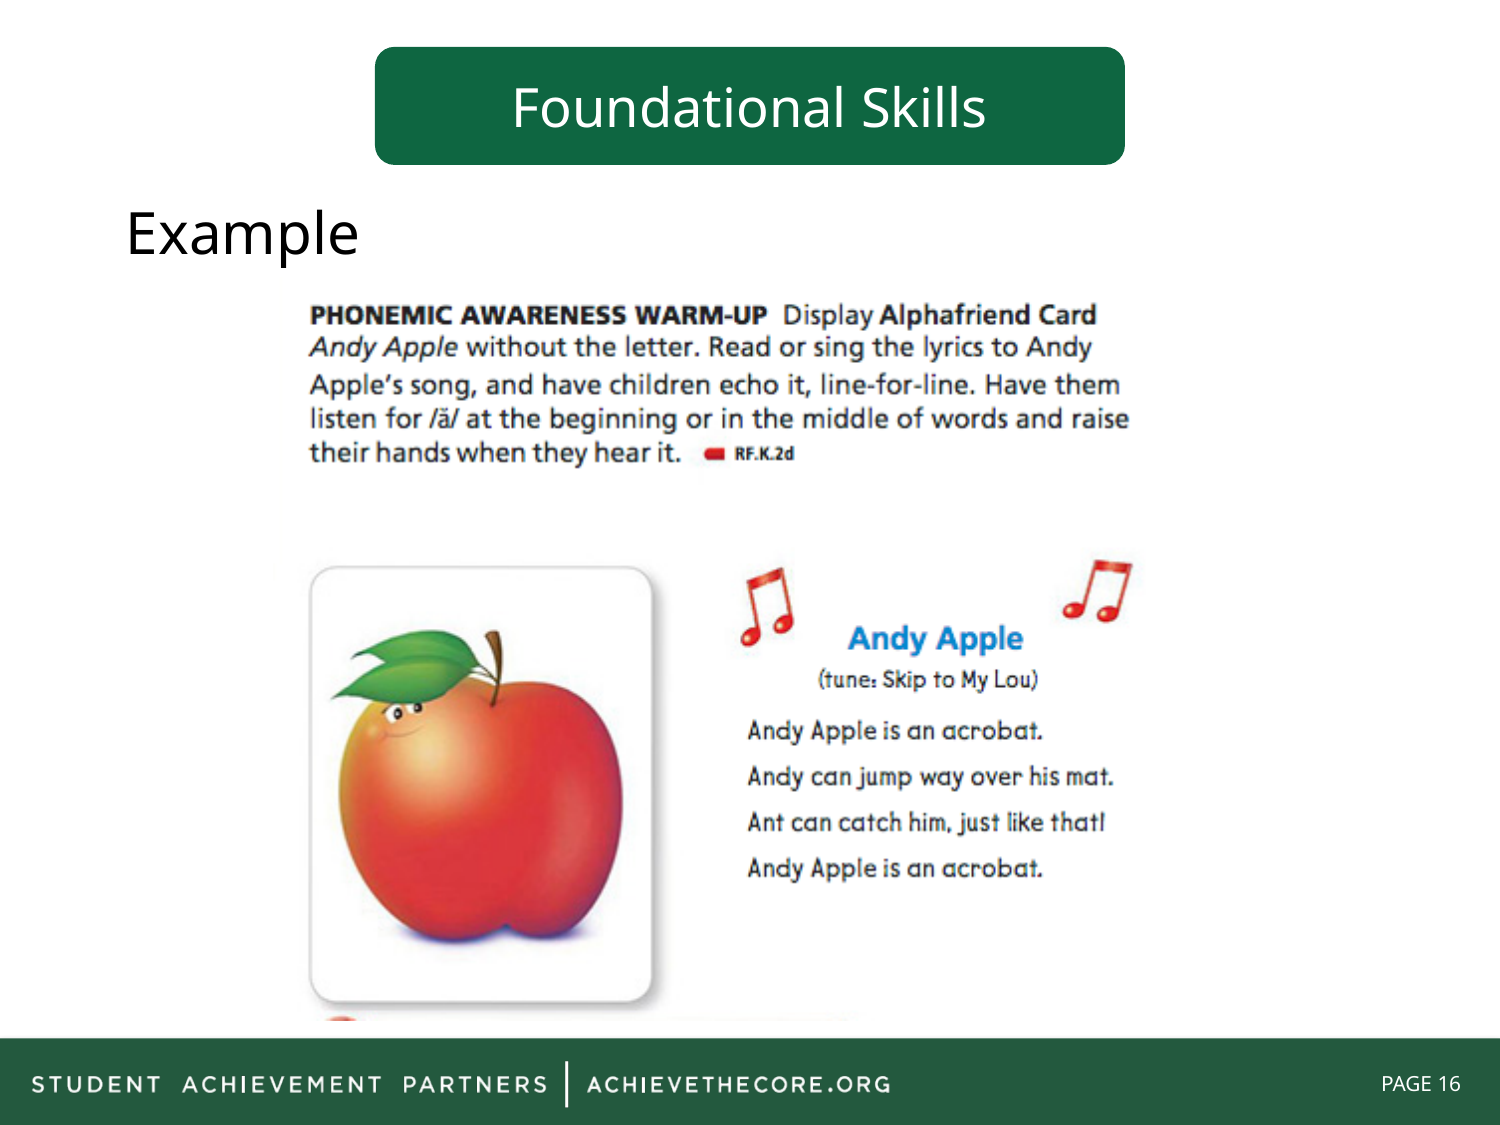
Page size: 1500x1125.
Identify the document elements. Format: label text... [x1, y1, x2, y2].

text_box Example [111, 188, 678, 274]
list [74, 277, 1426, 1021]
text_box Foundational Skills [372, 44, 1128, 168]
